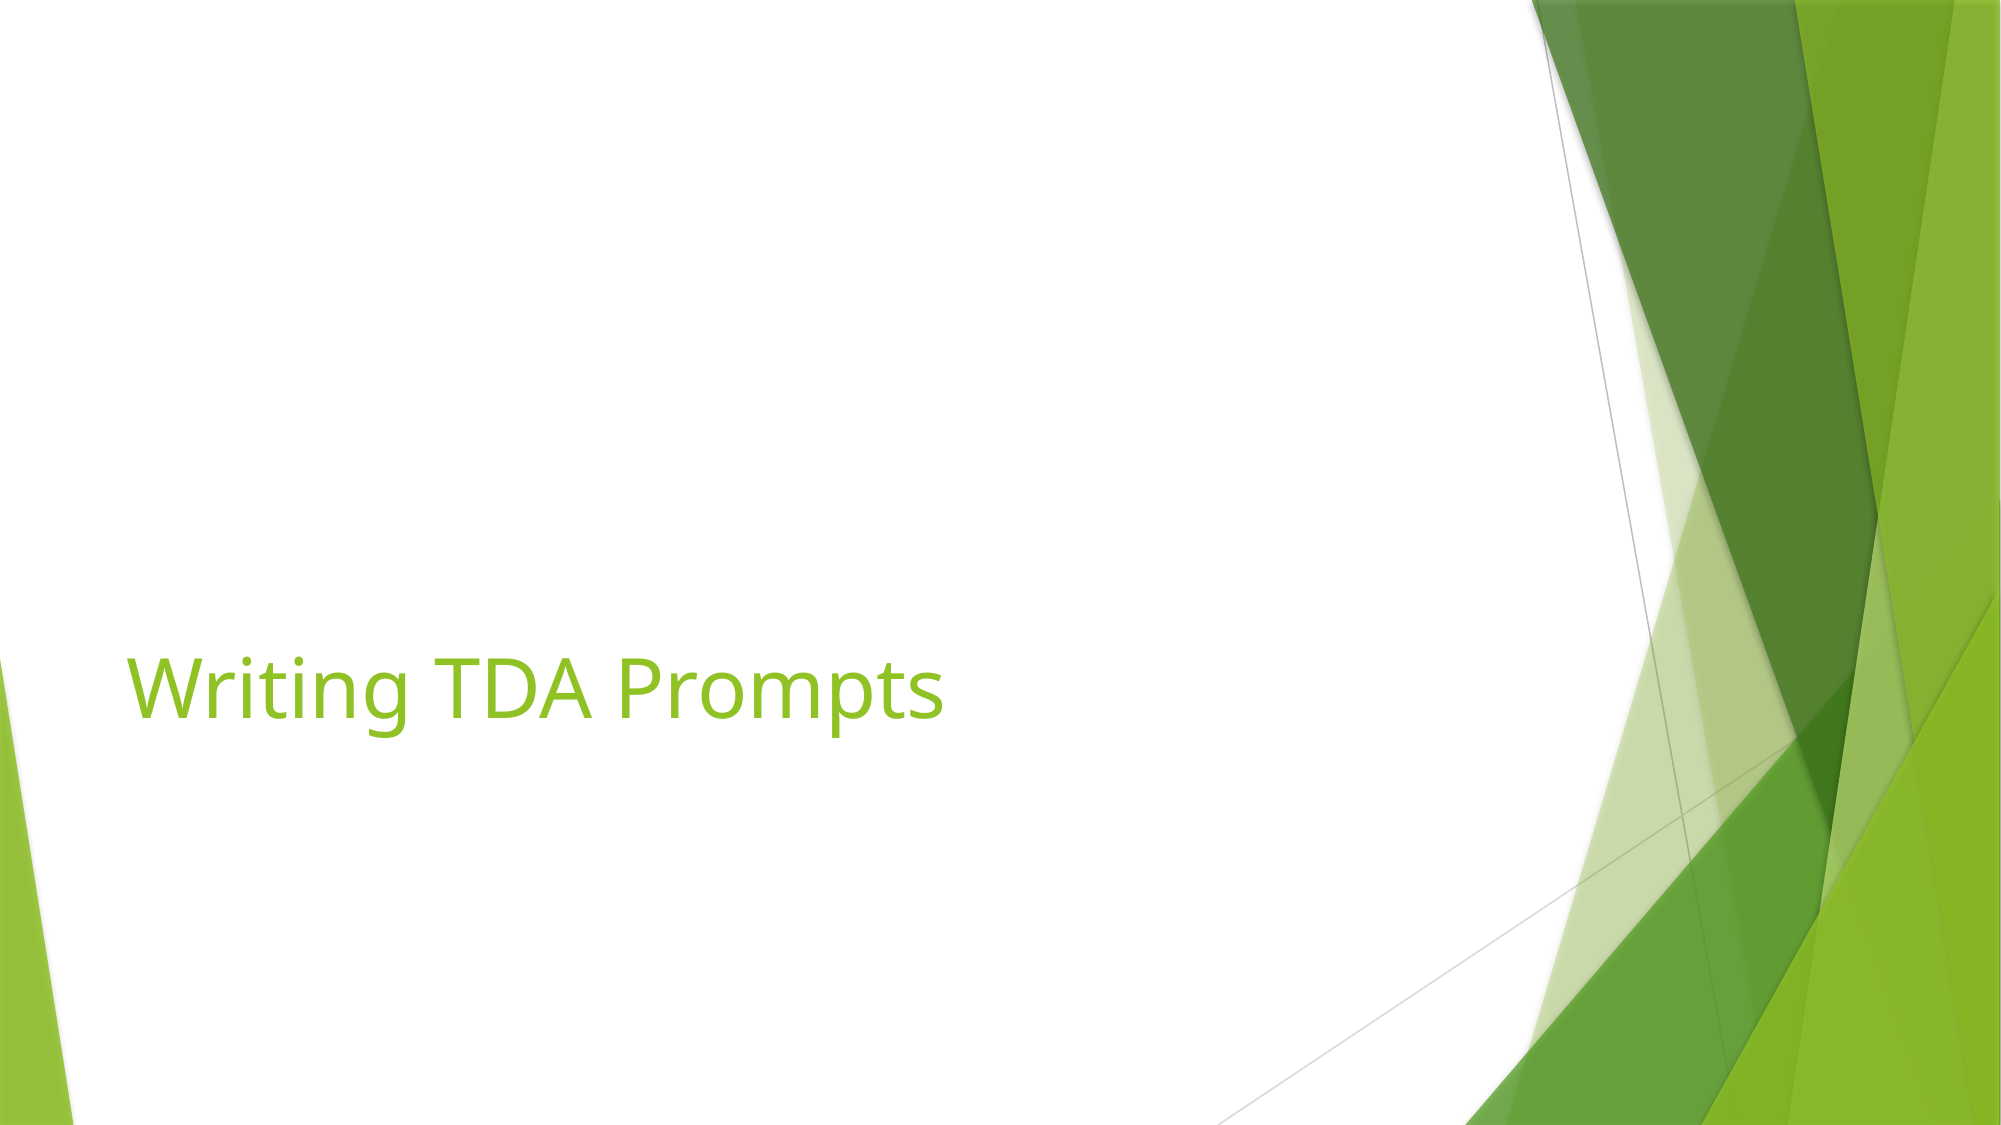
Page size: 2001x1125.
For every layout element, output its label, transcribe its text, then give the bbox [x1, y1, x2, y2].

title Writing TDA Prompts [111, 443, 1522, 743]
